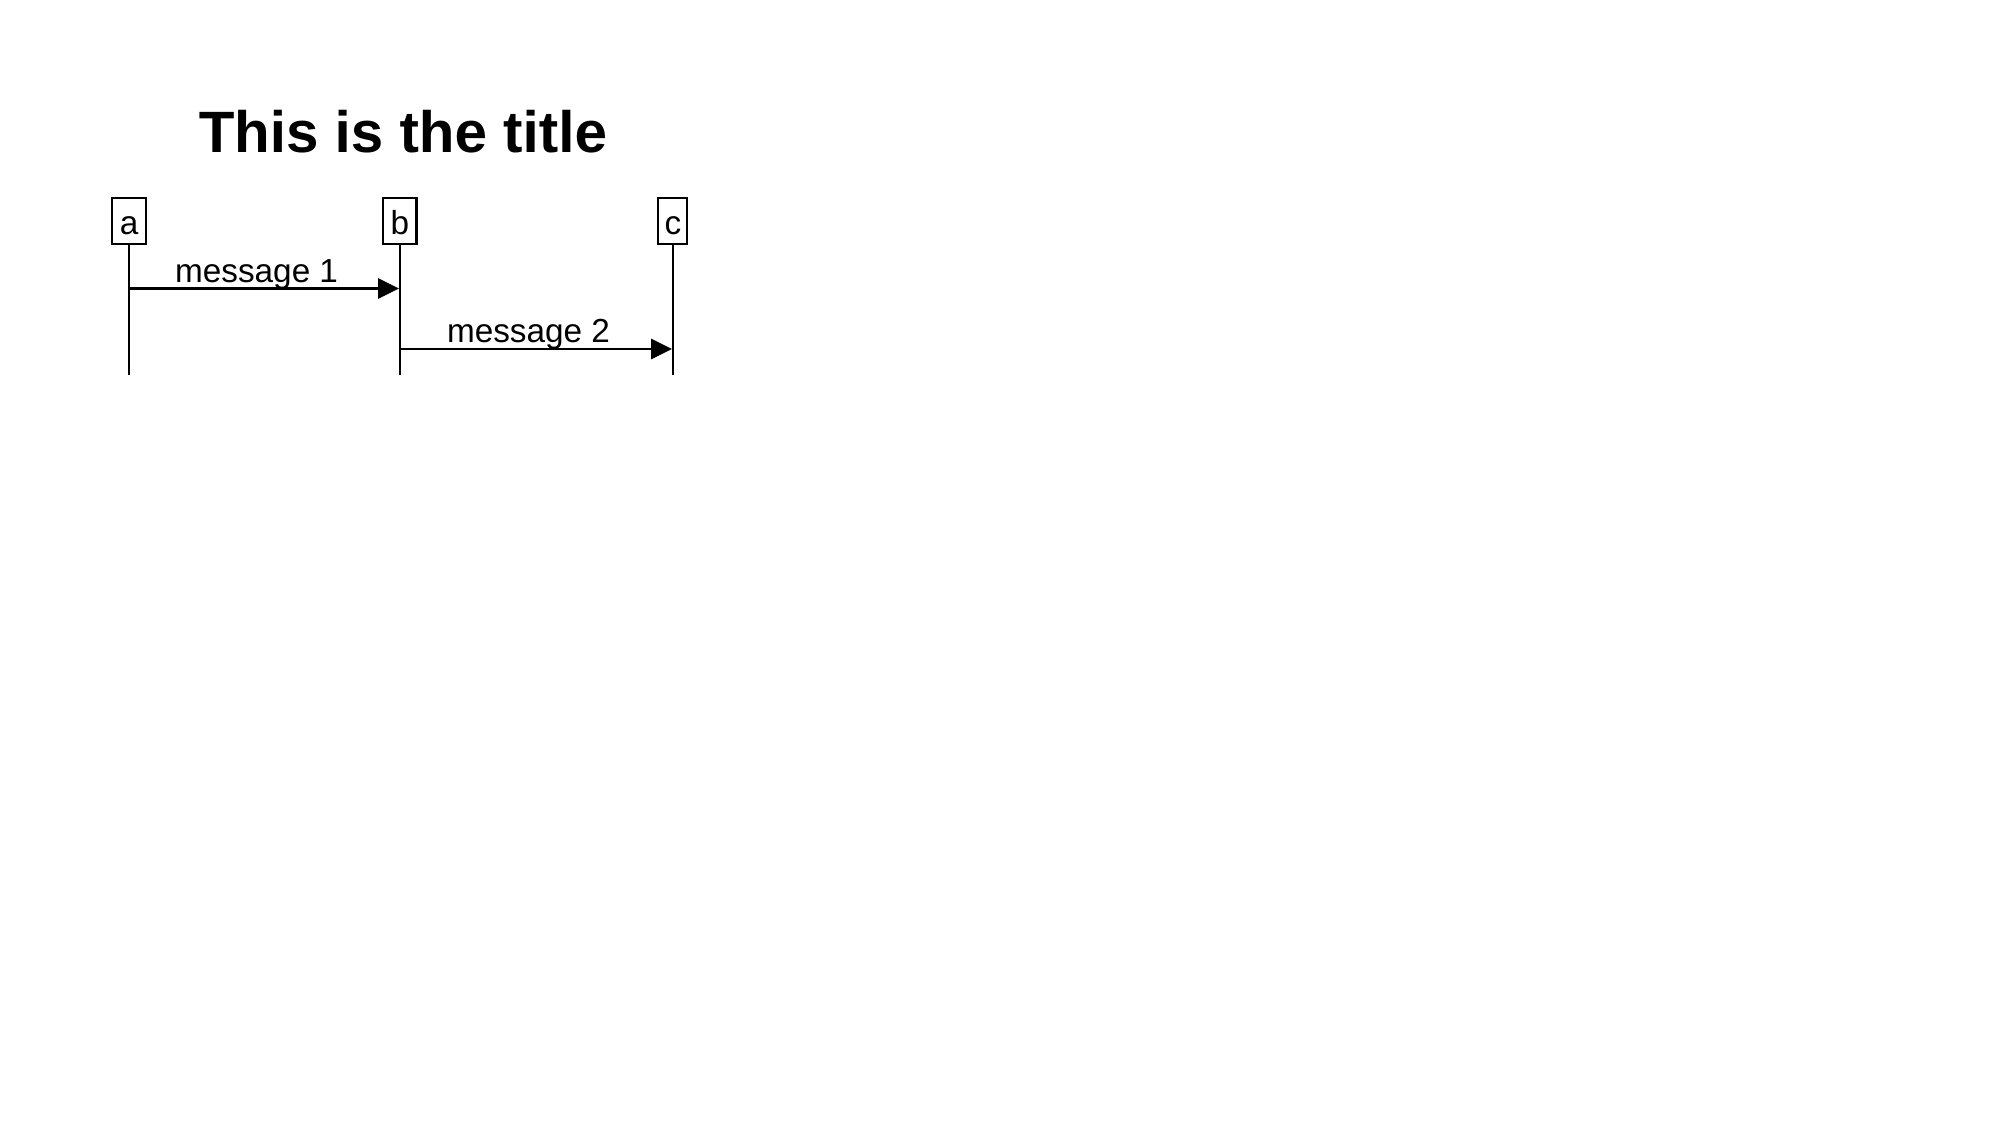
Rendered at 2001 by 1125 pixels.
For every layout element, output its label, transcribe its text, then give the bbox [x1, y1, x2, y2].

text_box message 1 [173, 249, 341, 287]
text_box a [112, 197, 146, 244]
text_box b [383, 197, 417, 244]
text_box [74, 74, 734, 375]
text_box c [658, 197, 688, 244]
text_box message 2 [445, 310, 613, 348]
text_box This is the title [137, 93, 669, 171]
